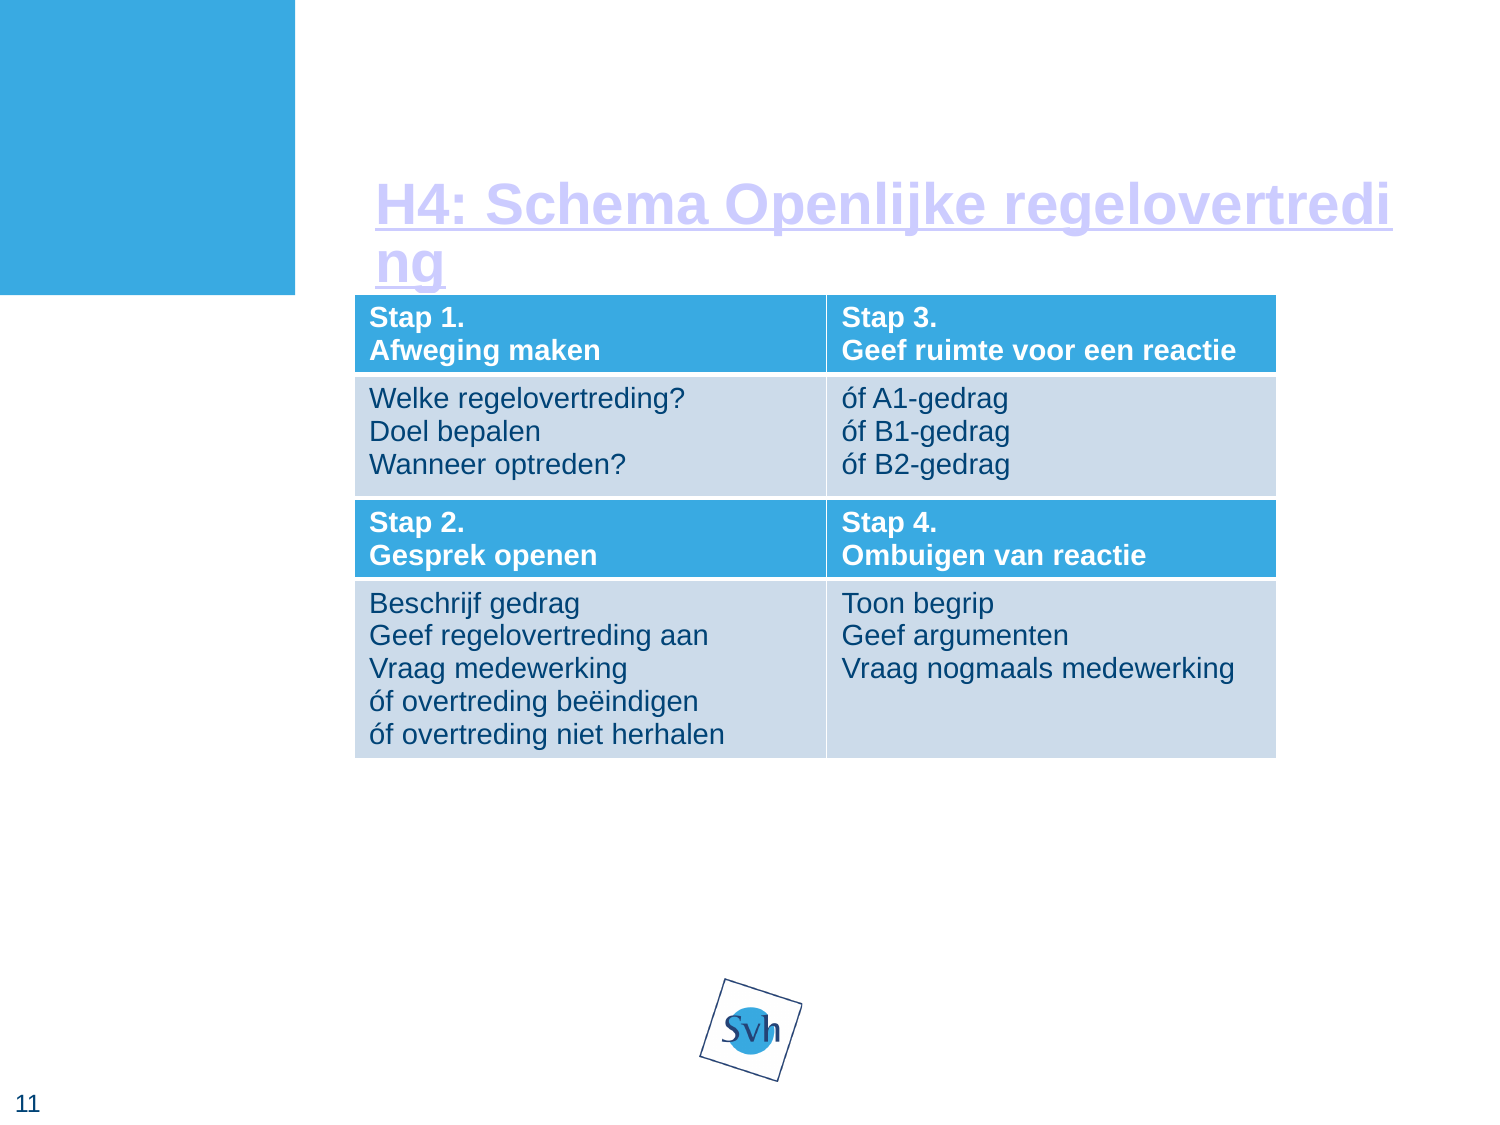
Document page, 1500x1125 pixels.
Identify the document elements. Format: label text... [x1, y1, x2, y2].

table_cell Stap 2. Gesprek openen [355, 500, 826, 577]
table_cell Beschrijf gedrag Geef regelovertreding aan Vraag medewerking óf overtreding beëindigen óf overtreding niet herhalen [355, 581, 826, 758]
table_header Stap 3. Geef ruimte voor een reactie [827, 295, 1276, 372]
table_cell Stap 4. Ombuigen van reactie [827, 500, 1276, 577]
picture [699, 978, 803, 1082]
table_cell Welke regelovertreding? Doel bepalen Wanneer optreden? [355, 377, 826, 496]
table_cell óf A1-gedrag óf B1-gedrag óf B2-gedrag [827, 377, 1276, 496]
table_cell Toon begrip Geef argumenten Vraag nogmaals medewerking [827, 581, 1276, 758]
title H4: Schema Openlijke regelovertreding [359, 86, 1432, 244]
table_header Stap 1. Afweging maken [355, 295, 826, 372]
